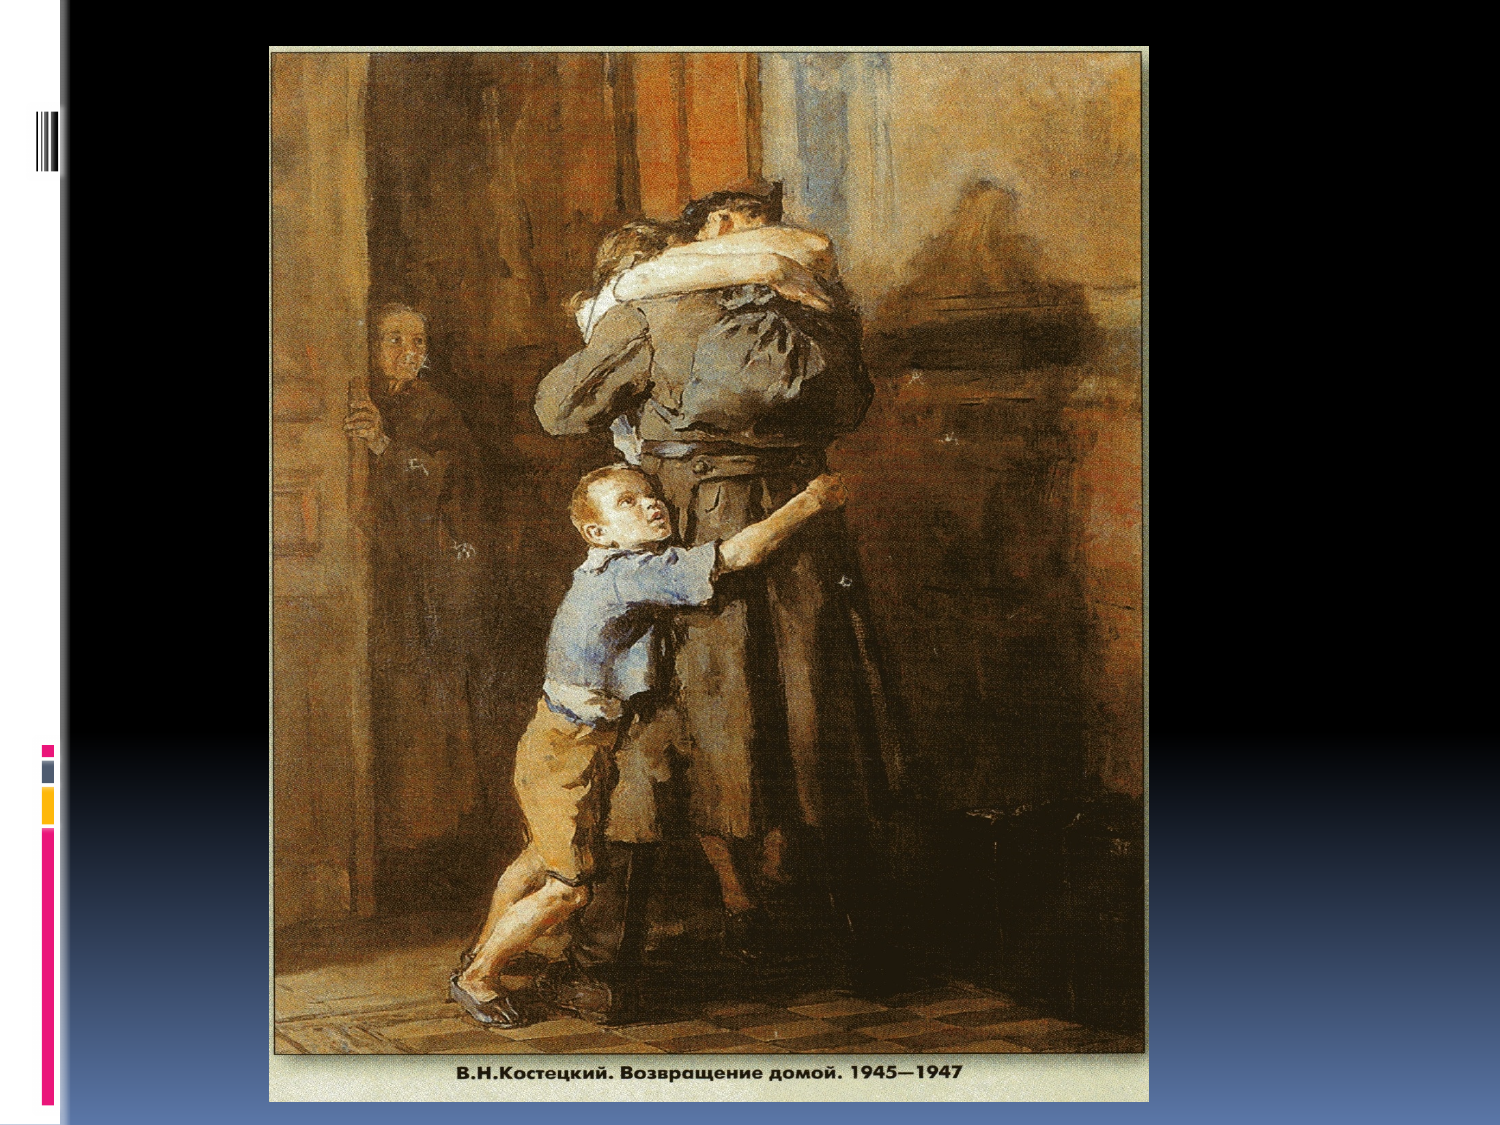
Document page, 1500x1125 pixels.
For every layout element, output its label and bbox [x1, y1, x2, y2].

picture [269, 46, 1149, 1102]
